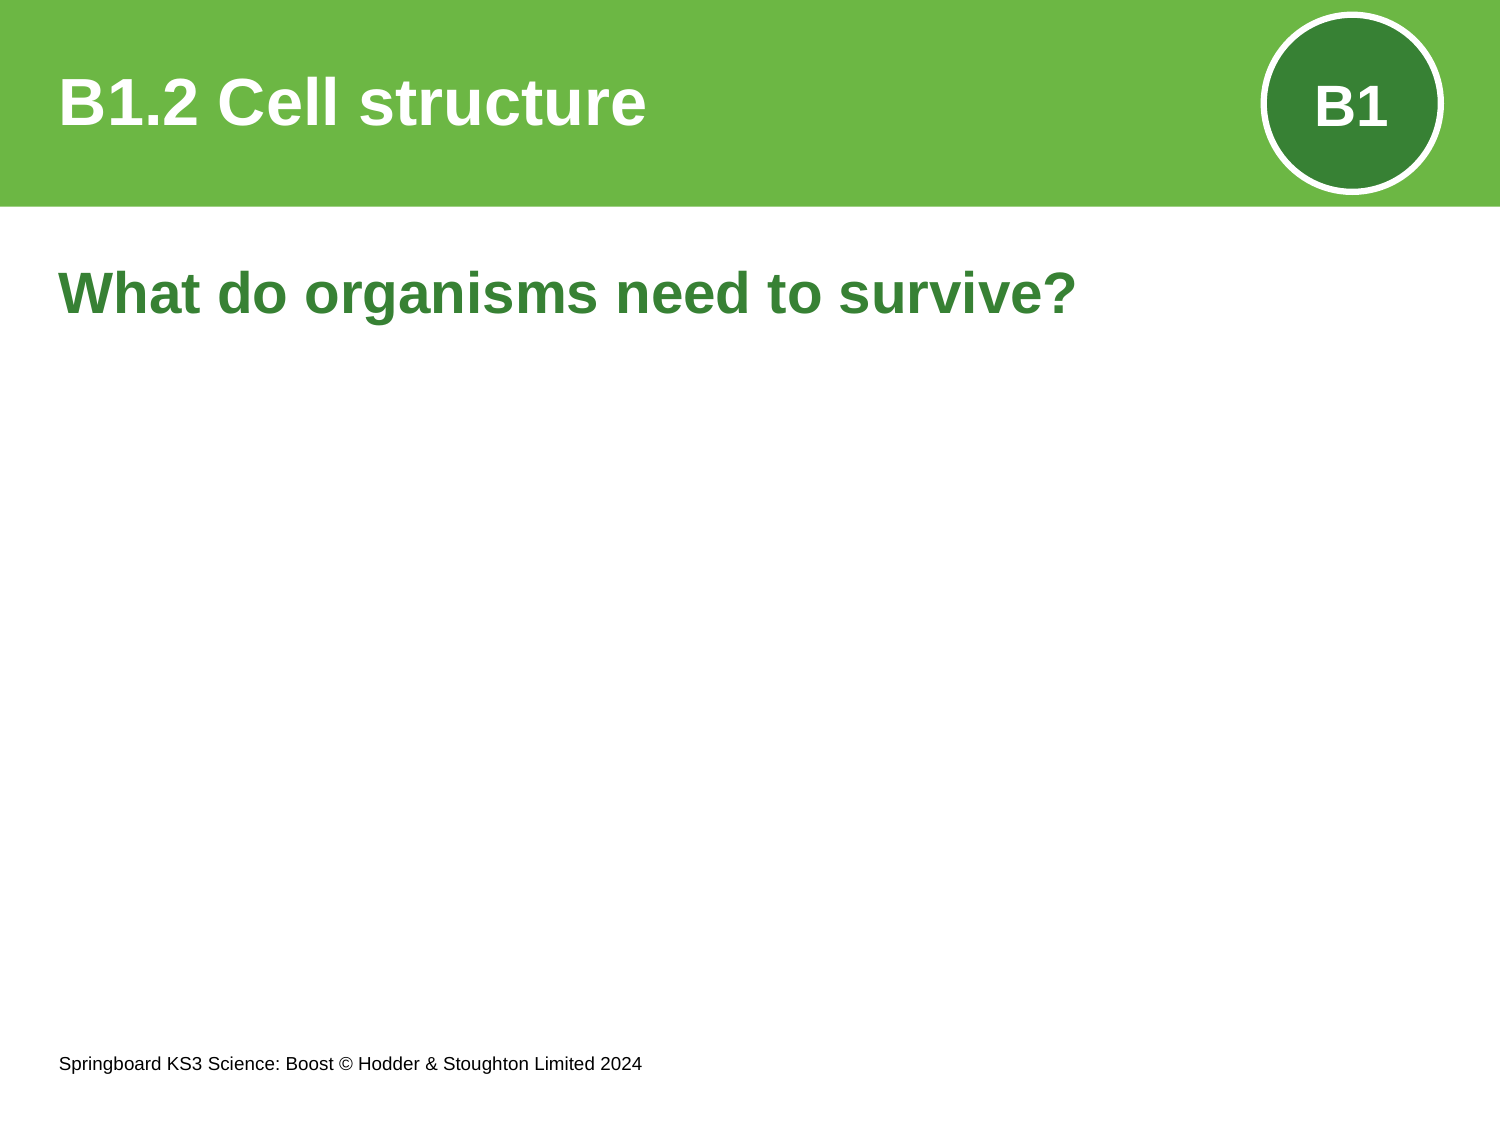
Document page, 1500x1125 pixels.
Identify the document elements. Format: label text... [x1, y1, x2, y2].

footer Springboard KS3 Science: Boost © Hodder & Stoughton Limited 2024 [59, 1033, 680, 1094]
text_box What do organisms need to survive? [58, 247, 1441, 344]
text_box B1 [1262, 13, 1442, 193]
title B1.2 Cell structure [59, 0, 1240, 207]
